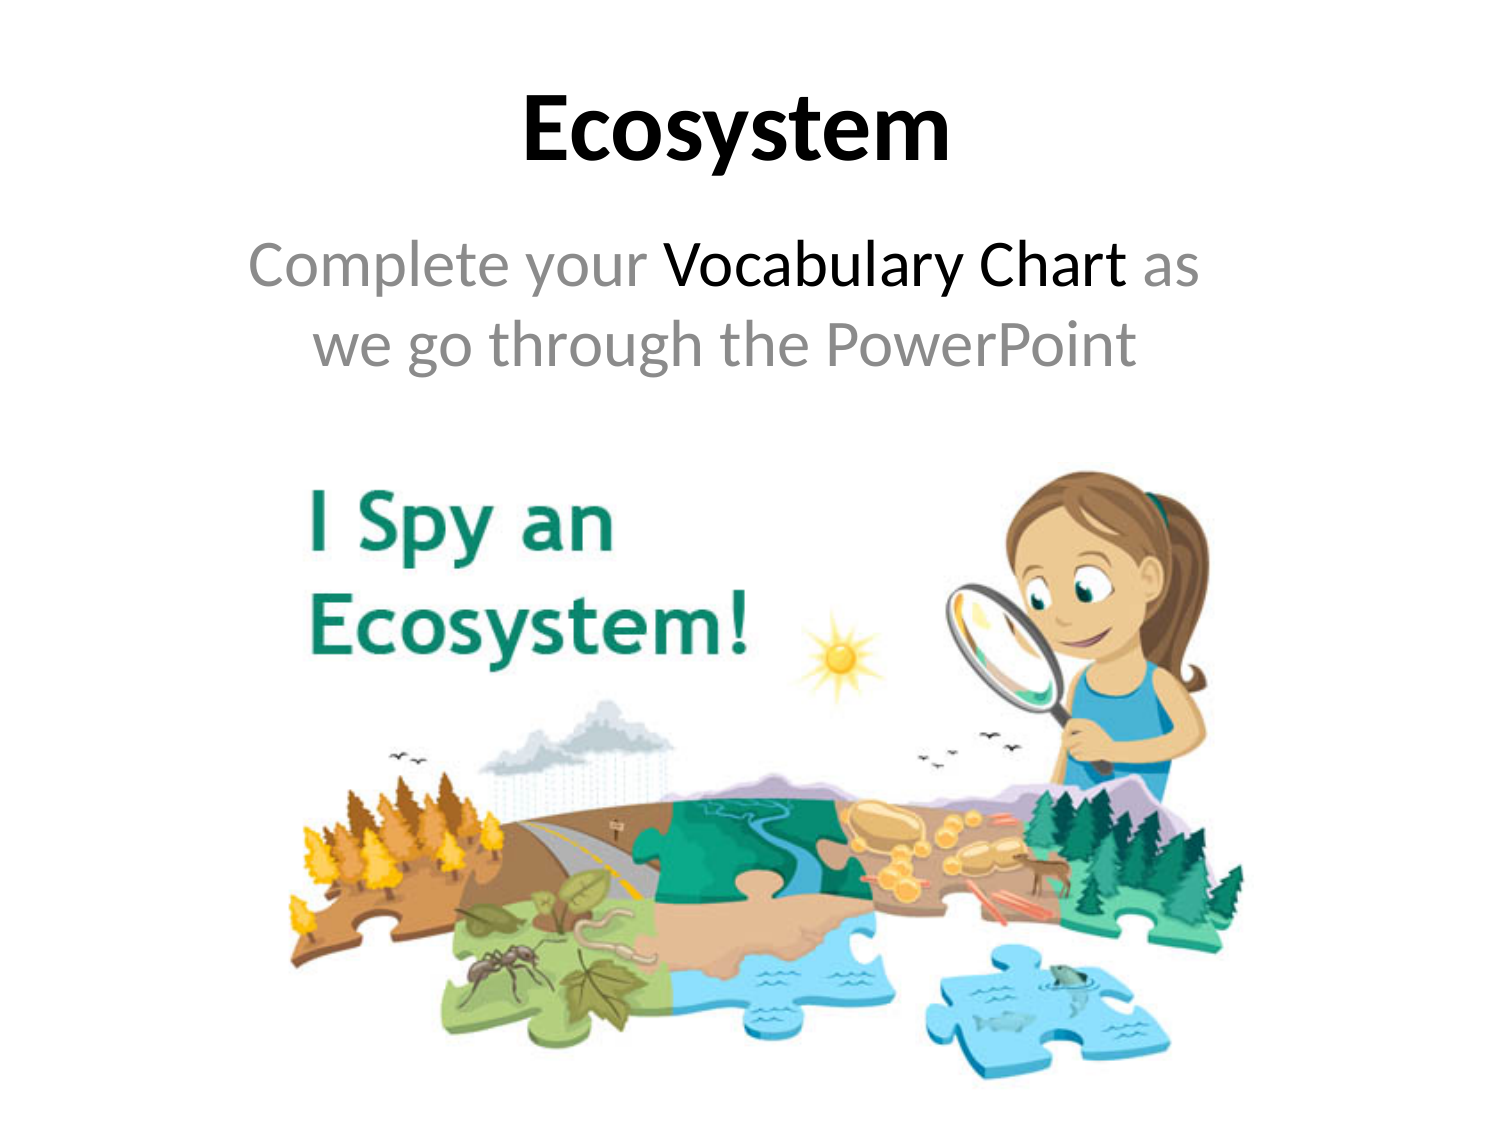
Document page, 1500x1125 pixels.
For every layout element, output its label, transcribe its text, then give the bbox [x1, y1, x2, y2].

title Ecosystem [149, 0, 1326, 242]
subtitle Complete your Vocabulary Chart as we go through the PowerPoint [199, 212, 1251, 413]
picture [274, 462, 1254, 1093]
